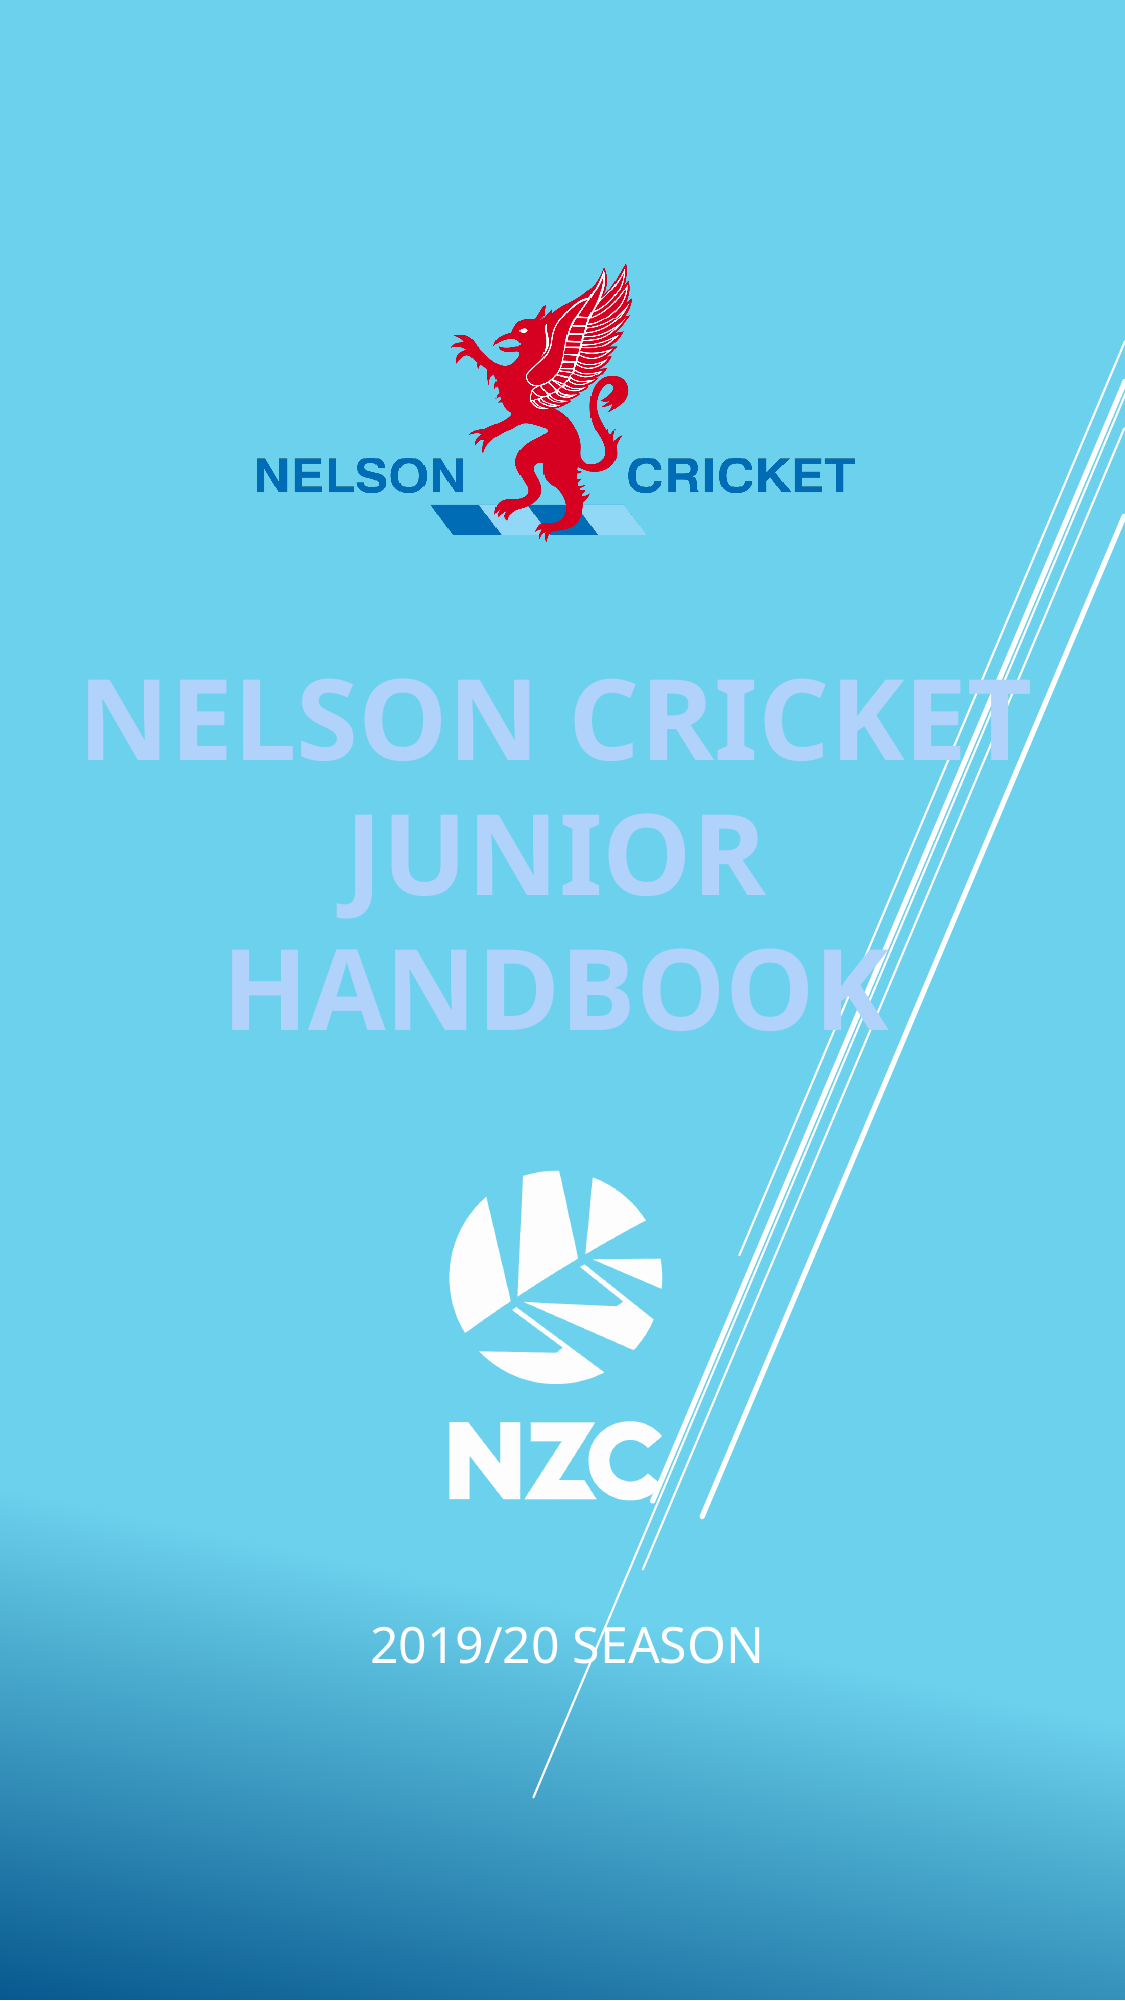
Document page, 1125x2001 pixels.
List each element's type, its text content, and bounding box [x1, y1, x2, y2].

picture [256, 263, 856, 543]
text_box NELSON CRICKET JUNIOR HANDBOOK [26, 640, 1086, 1061]
picture [342, 1064, 770, 1607]
text_box 2019/20 SEASON [188, 1606, 946, 1682]
